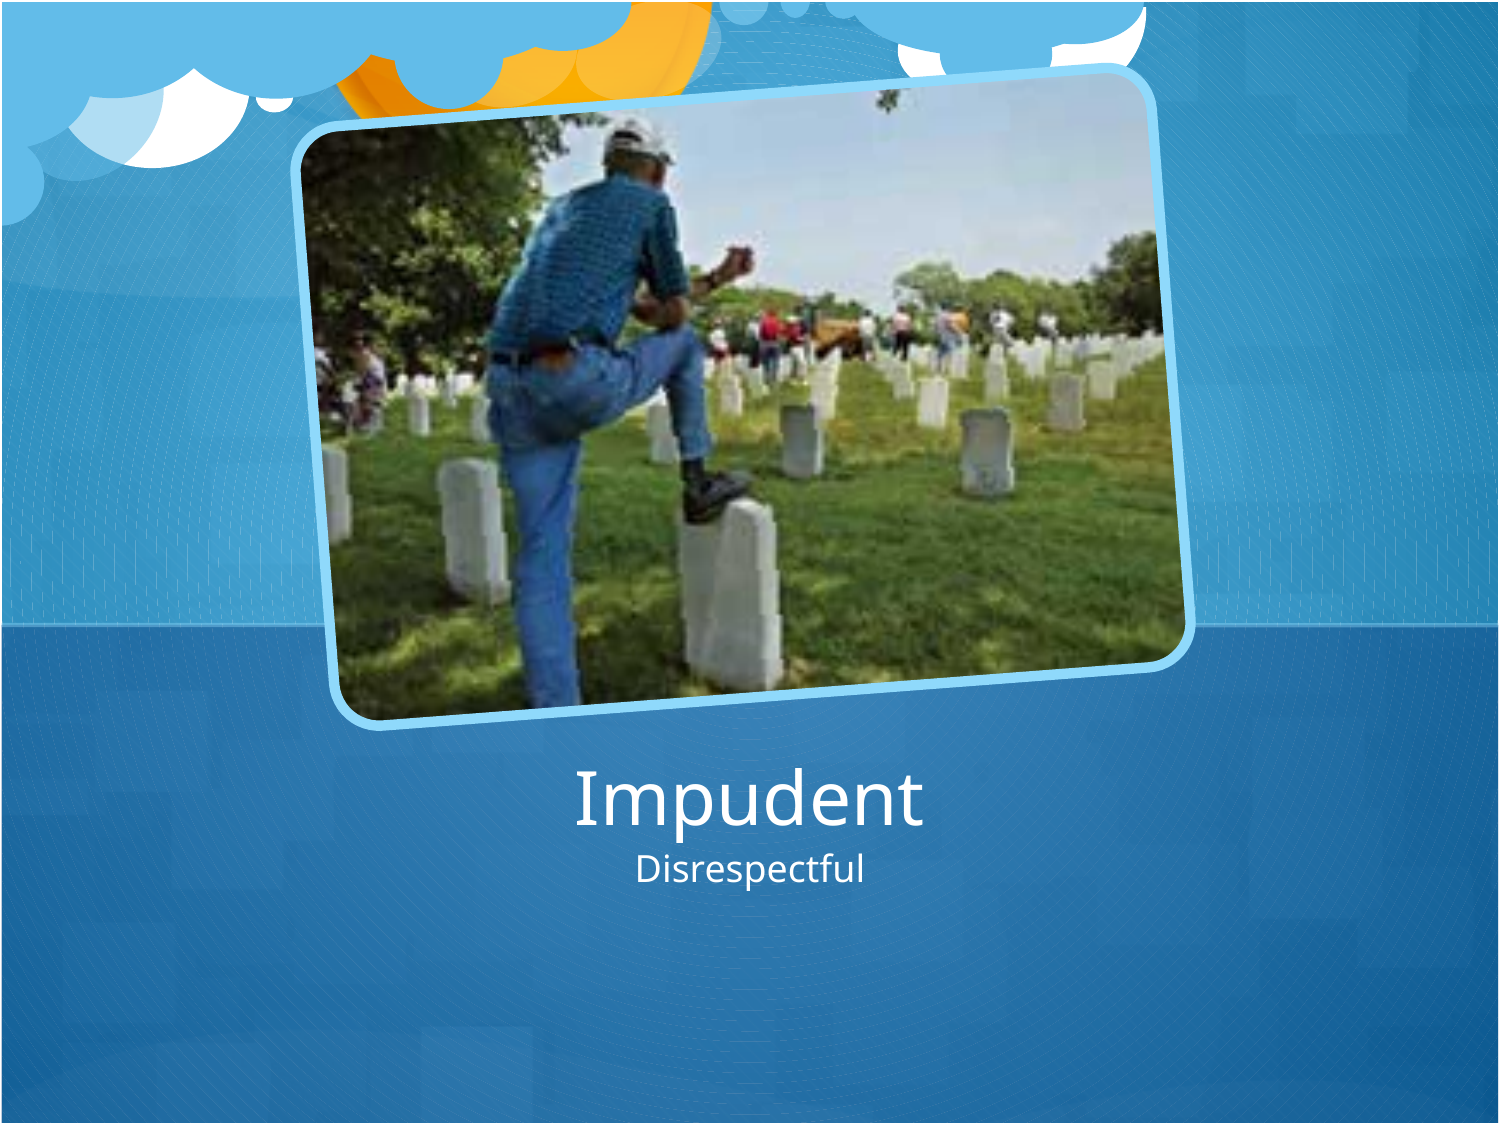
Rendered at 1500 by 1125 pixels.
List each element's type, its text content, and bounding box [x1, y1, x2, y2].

title Impudent [116, 729, 1383, 848]
picture [2, 2, 1498, 1123]
list Disrespectful [116, 848, 1383, 1048]
